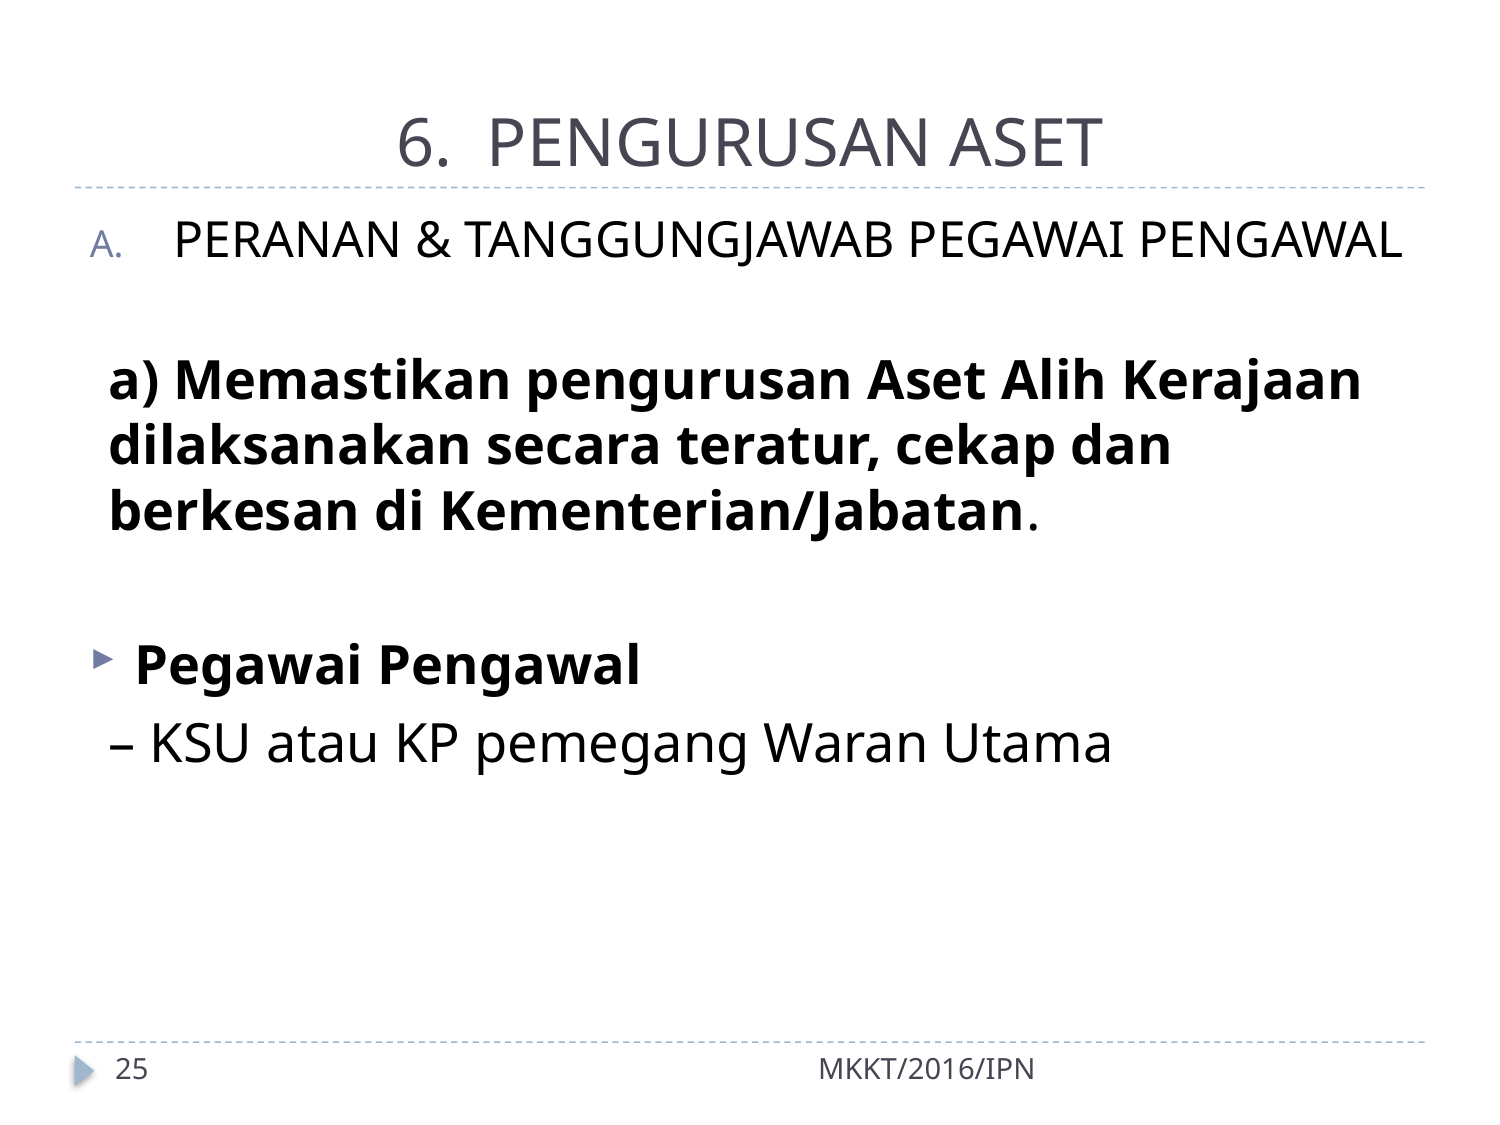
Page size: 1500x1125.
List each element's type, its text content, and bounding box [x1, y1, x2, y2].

text_box a) Memastikan pengurusan Aset Alih Kerajaan dilaksanakan secara teratur, cekap dan berkesan di Kementerian/Jabatan. Pegawai Pengawal – KSU atau KP pemegang Waran Utama [74, 338, 1425, 1059]
footer MKKT/2016/IPN [475, 1042, 1051, 1103]
title 6. PENGURUSAN ASET [75, 24, 1425, 188]
slide_number 25 [100, 1042, 426, 1103]
list PERANAN & TANGGUNGJAWAB PEGAWAI PENGAWAL [75, 200, 1425, 325]
